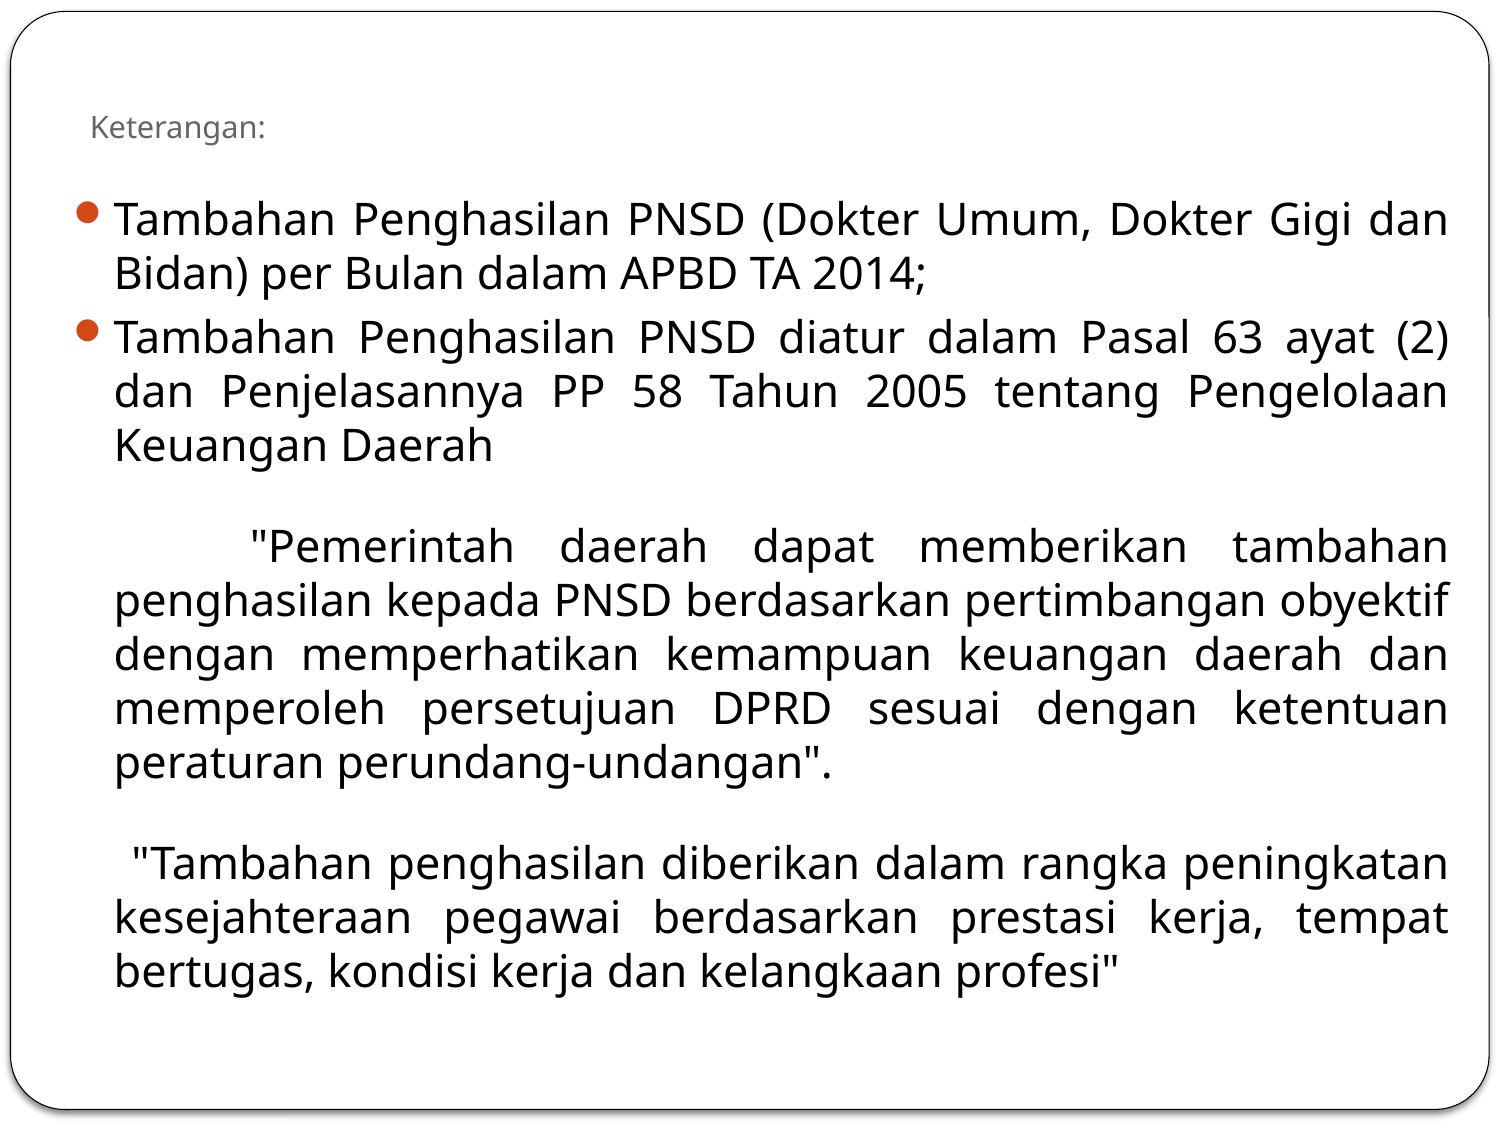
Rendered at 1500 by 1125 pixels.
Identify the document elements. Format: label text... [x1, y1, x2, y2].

list Tambahan Penghasilan PNSD (Dokter Umum, Dokter Gigi dan Bidan) per Bulan dalam APBD TA 2014; Tambahan Penghasilan PNSD diatur dalam Pasal 63 ayat (2) dan Penjelasannya PP 58 Tahun 2005 tentang Pengelolaan Keuangan Daerah "Pemerintah daerah dapat memberikan tambahan penghasilan kepada PNSD berdasarkan pertimbangan obyektif dengan memperhatikan kemampuan keuangan daerah dan memperoleh persetujuan DPRD sesuai dengan ketentuan peraturan perundang-undangan". "Tambahan penghasilan diberikan dalam rangka peningkatan kesejahteraan pegawai berdasarkan prestasi kerja, tempat bertugas, kondisi kerja dan kelangkaan profesi" [58, 183, 1465, 1008]
title Keterangan: [75, 99, 400, 160]
